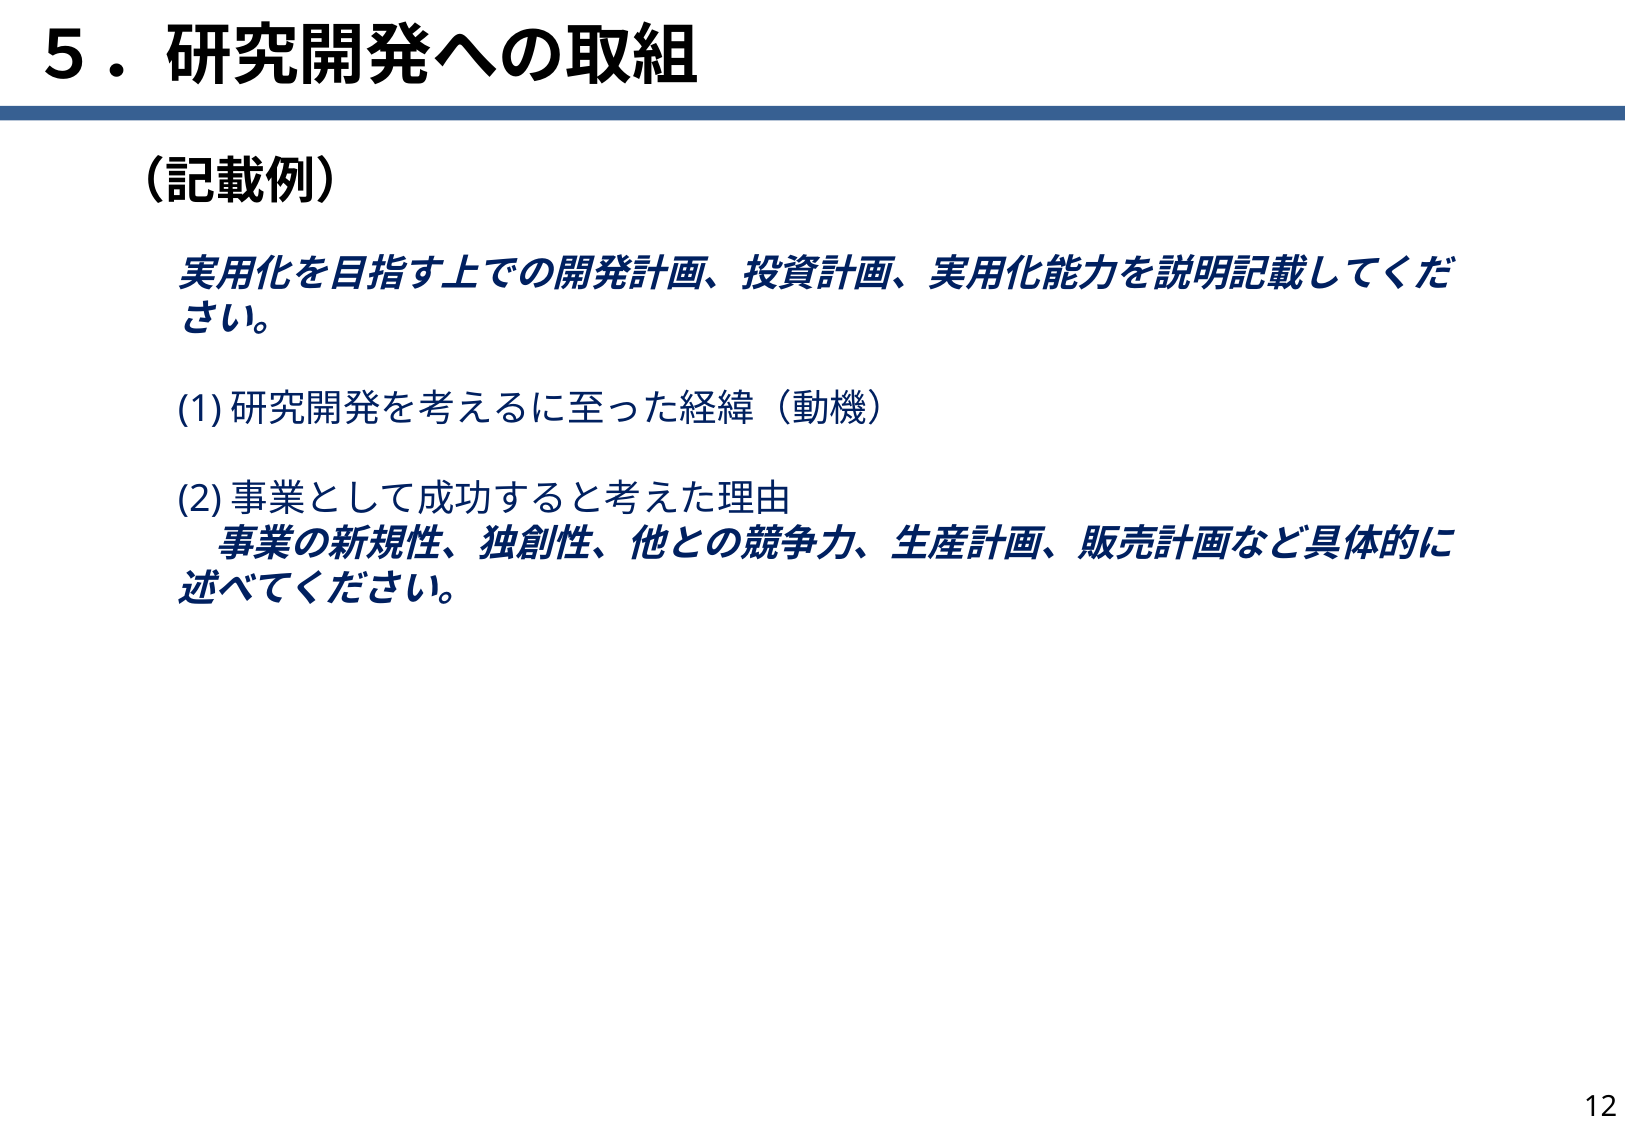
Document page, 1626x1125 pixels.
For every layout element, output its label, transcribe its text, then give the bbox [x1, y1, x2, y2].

text_box （記載例） [115, 148, 1310, 209]
text_box 11 [1529, 1087, 1618, 1125]
title ５．研究開発への取組 [31, 12, 1578, 92]
text_box 実用化を目指す上での開発計画、投資計画、実用化能力を説明記載してください。 (1)研究開発を考えるに至った経緯（動機） (2)事業として成功すると考えた理由 事業の新規性、独創性、他との競争力、生産計画、販売計画など具体的に述べてください。 [177, 249, 1483, 610]
